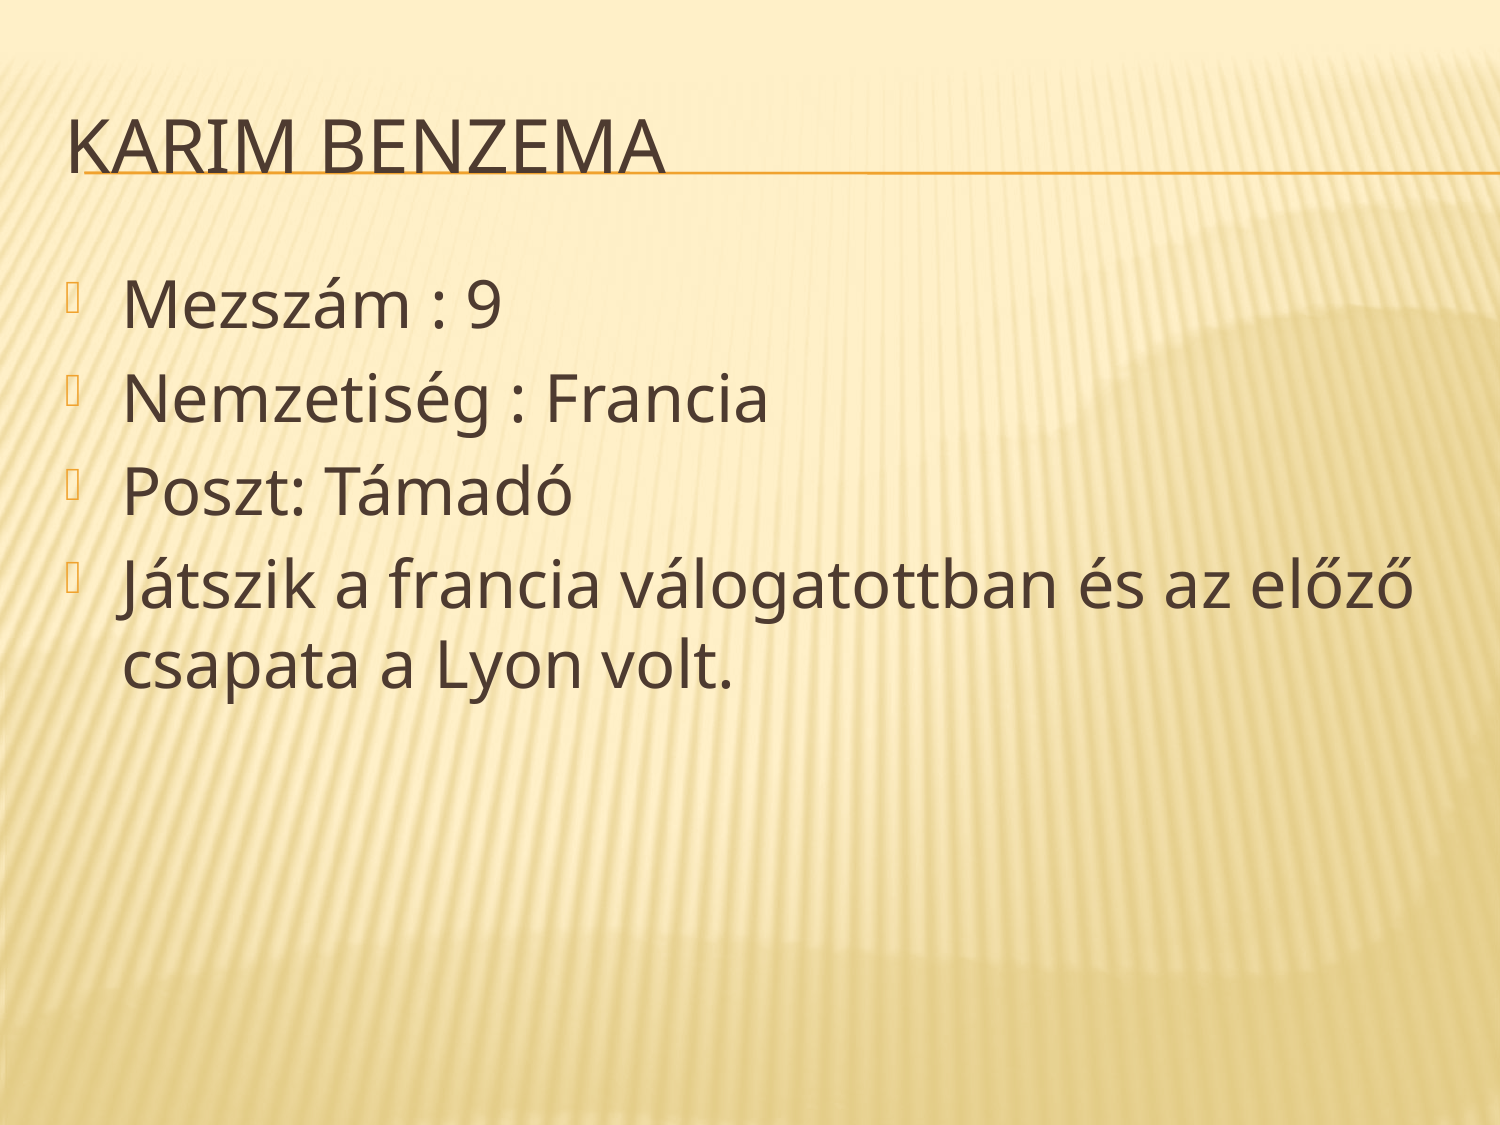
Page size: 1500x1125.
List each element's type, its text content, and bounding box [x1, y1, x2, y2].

title Karim Benzema [50, 75, 1475, 213]
list Mezszám : 9 Nemzetiség : Francia Poszt: Támadó Játszik a francia válogatottban és az előző csapata a Lyon volt. [50, 254, 1475, 998]
